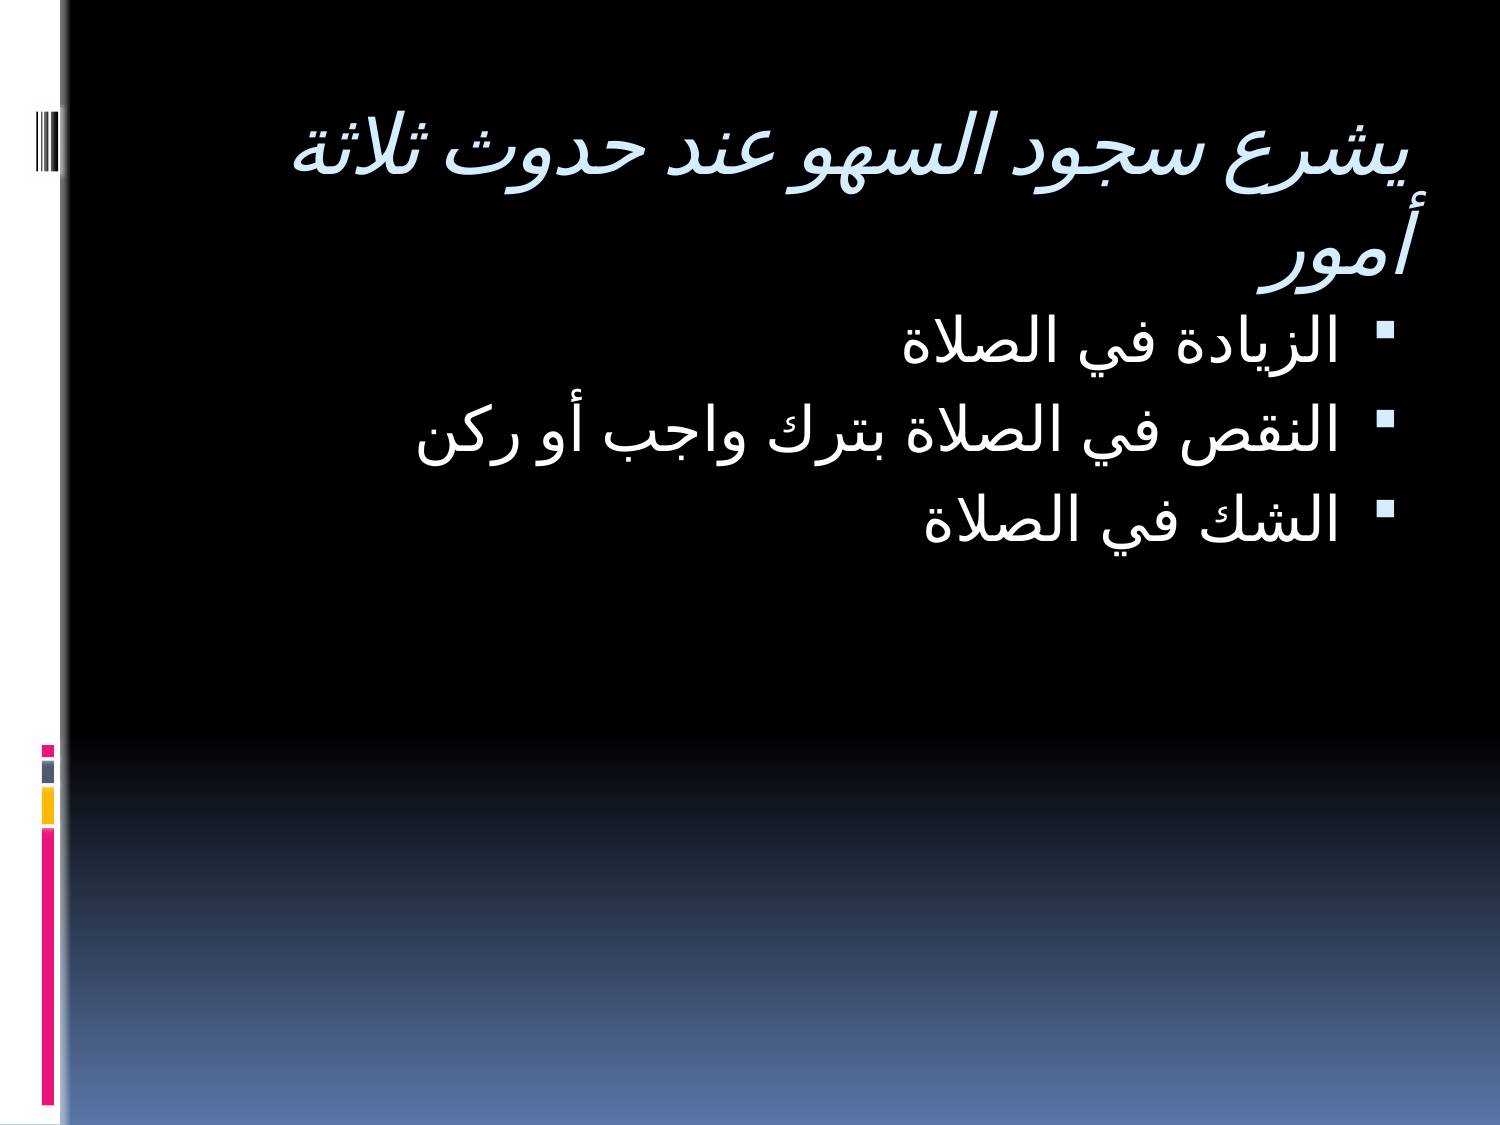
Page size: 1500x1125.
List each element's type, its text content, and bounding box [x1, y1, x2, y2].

title يشرع سجود السهو عند حدوث ثلاثة أمور [150, 83, 1425, 234]
list الزيادة في الصلاة النقص في الصلاة بترك واجب أو ركن الشك في الصلاة [150, 292, 1425, 1043]
